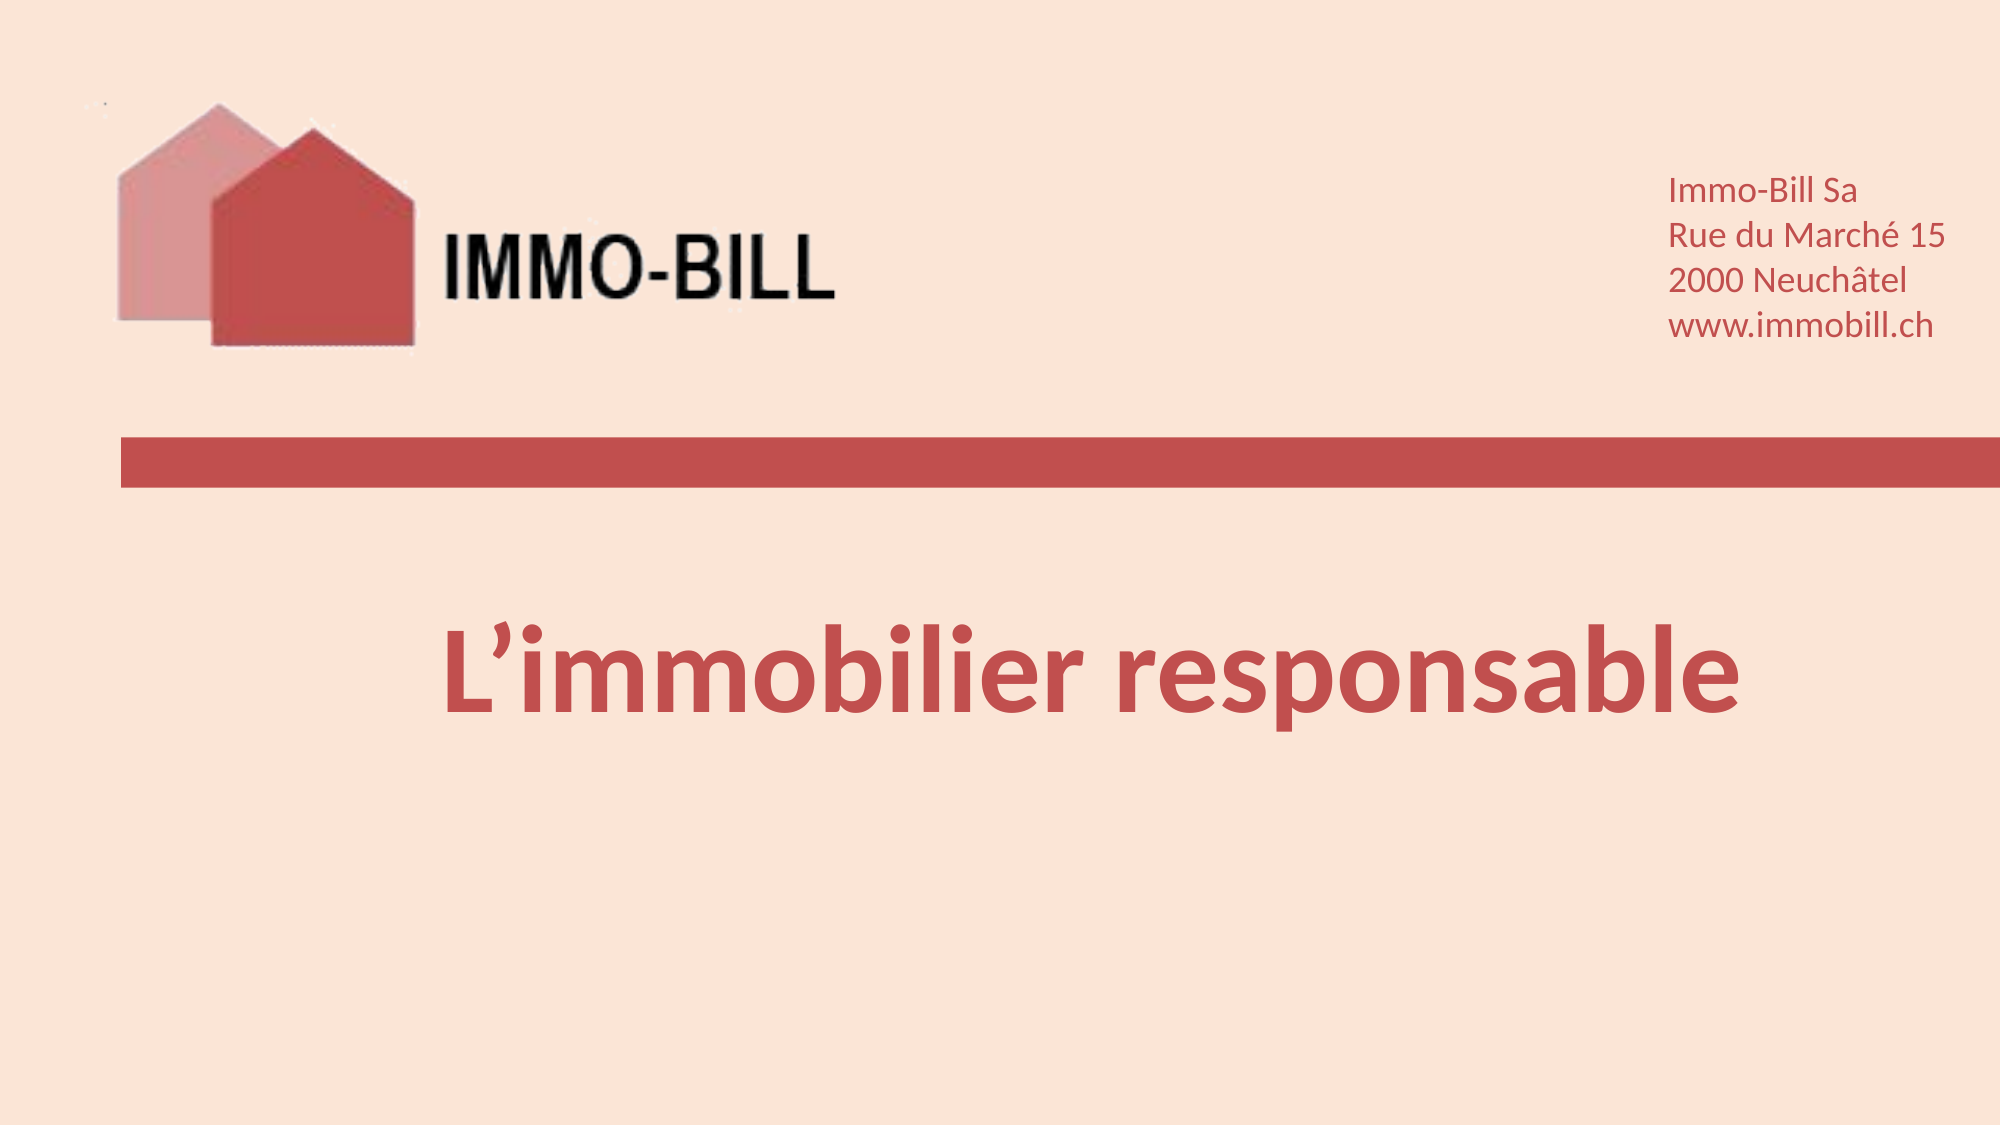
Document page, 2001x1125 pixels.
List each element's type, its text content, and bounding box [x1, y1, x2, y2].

picture [61, 69, 883, 391]
text_box L’immobilier responsable [342, 597, 1843, 870]
text_box Immo-Bill Sa Rue du Marché 15 2000 Neuchâtel www.immobill.ch [1653, 157, 1962, 353]
text_box [120, 436, 2000, 489]
